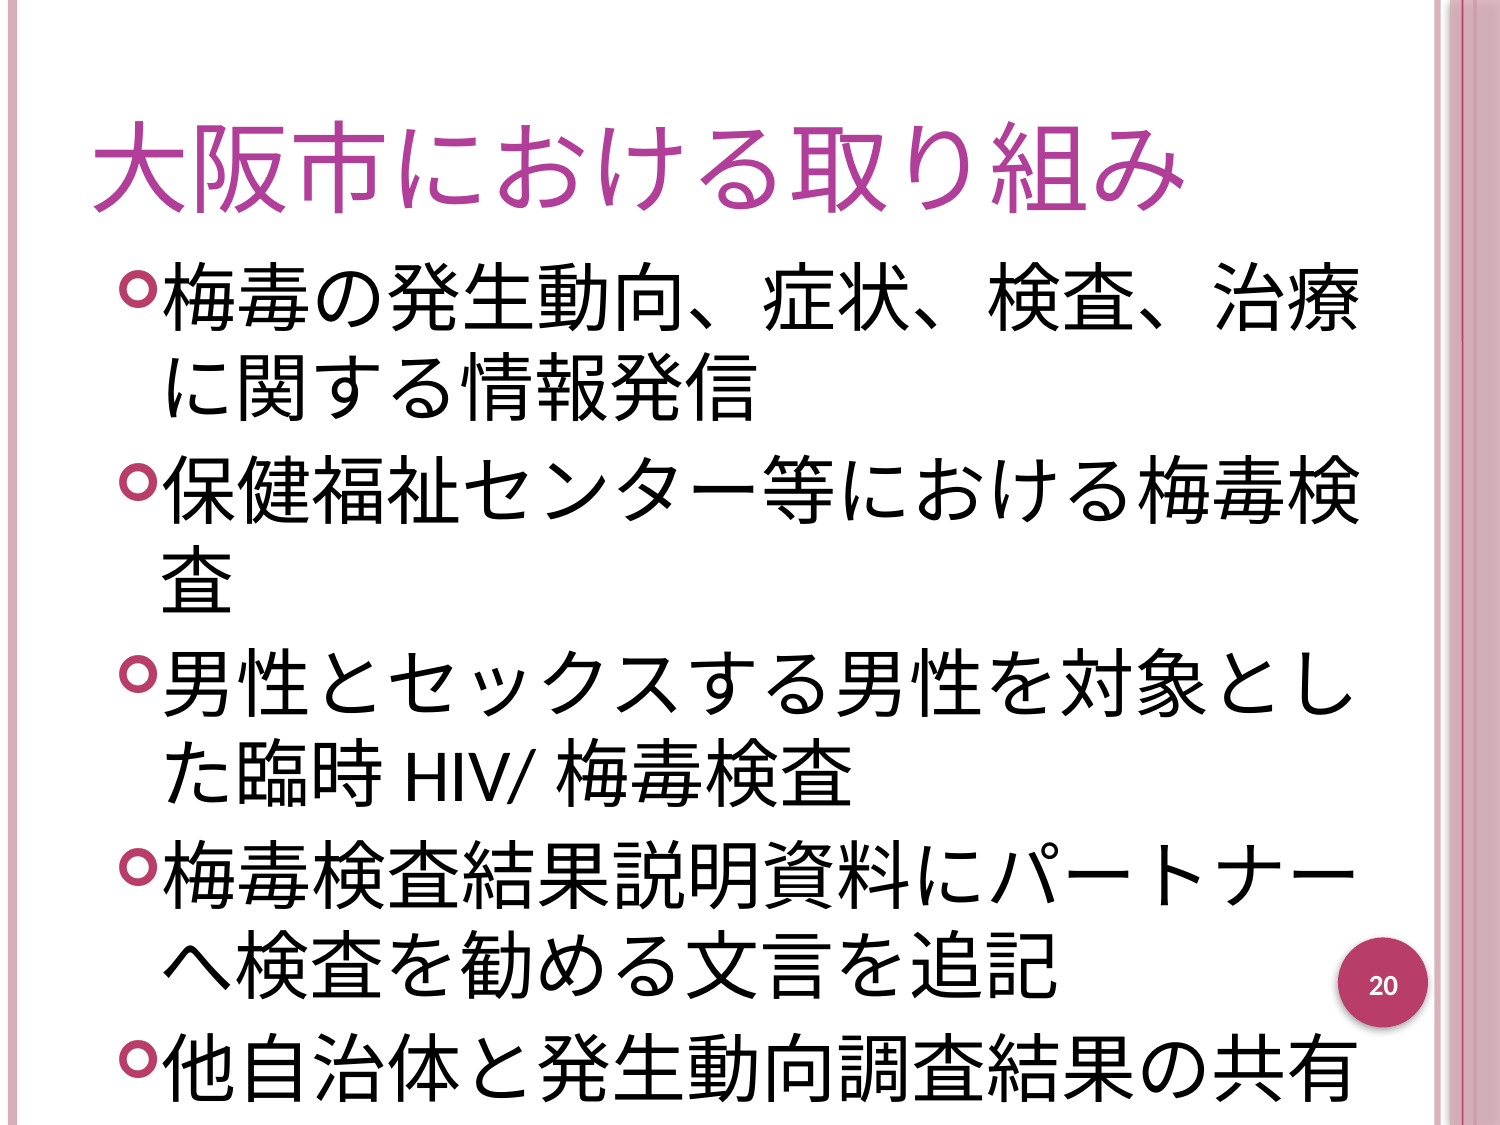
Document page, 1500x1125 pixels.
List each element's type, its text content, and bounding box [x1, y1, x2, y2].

title 大阪市における取り組み [75, 45, 1300, 233]
list 梅毒の発生動向、症状、検査、治療に関する情報発信 保健福祉センター等における梅毒検査 男性とセックスする男性を対象とした臨時HIV/梅毒検査 梅毒検査結果説明資料にパートナーへ検査を勧める文言を追記 他自治体と発生動向調査結果の共有 [100, 243, 1424, 1106]
slide_number 20 [1424, 940, 1434, 1027]
